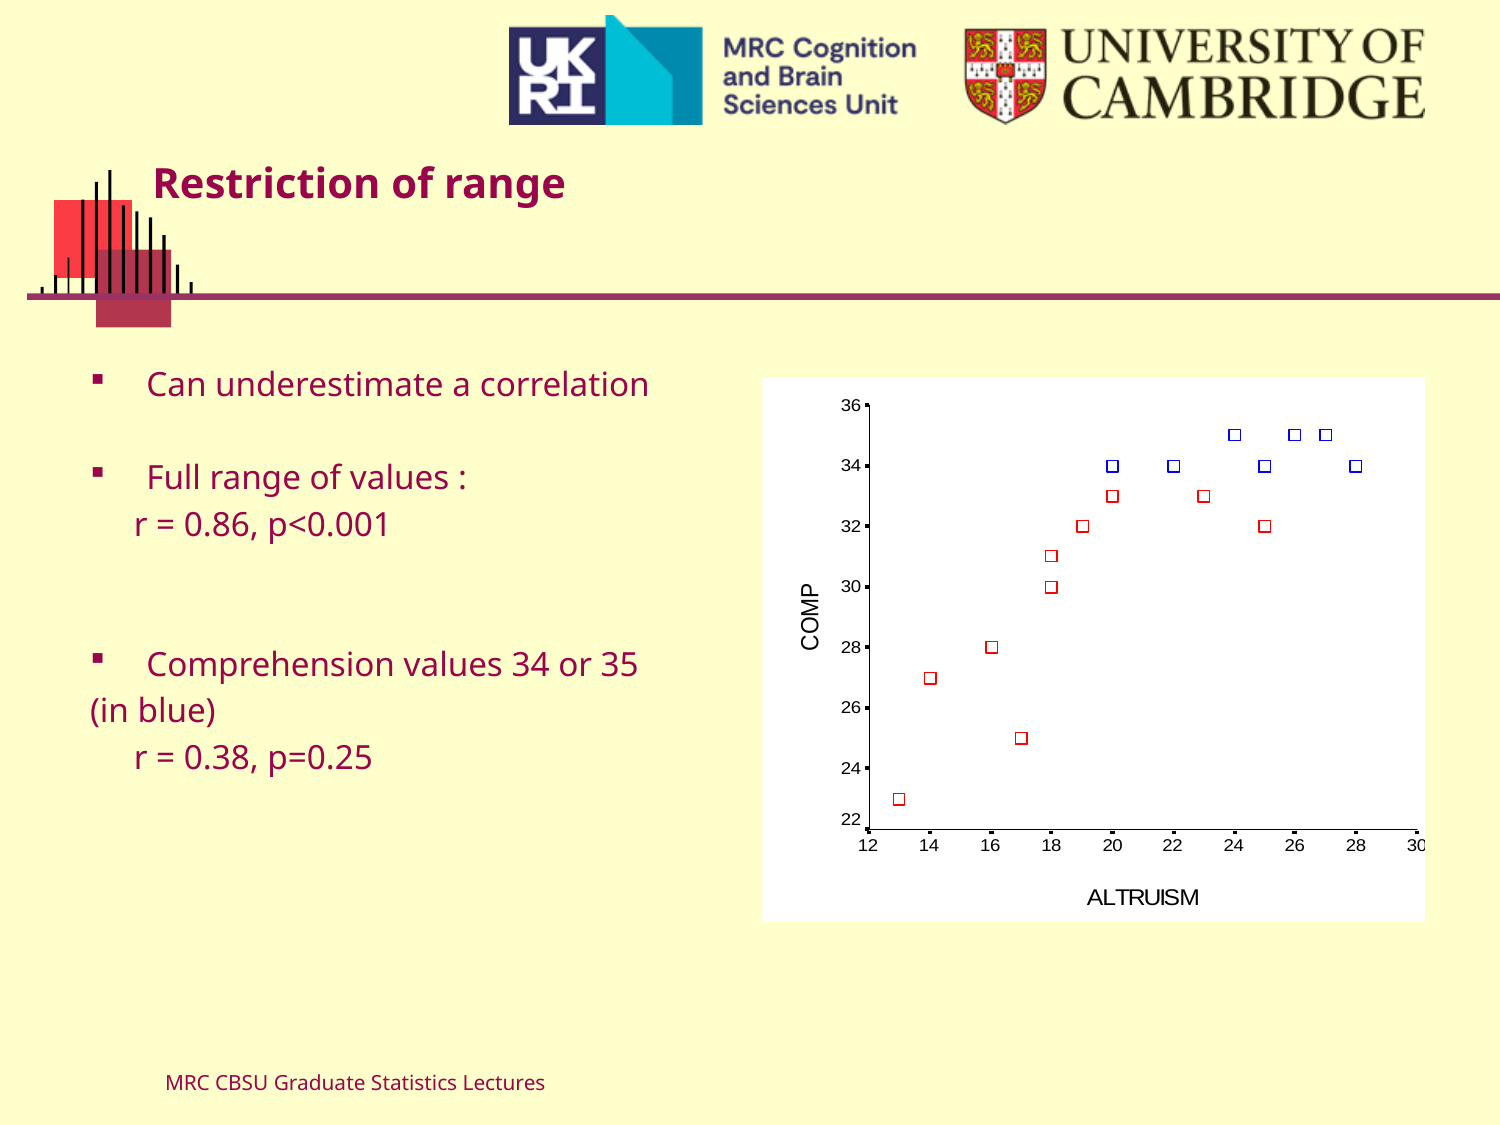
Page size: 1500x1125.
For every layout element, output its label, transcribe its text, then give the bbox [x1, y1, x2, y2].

title Restriction of range [137, 137, 988, 233]
list Can underestimate a correlation Full range of values : r = 0.86, p<0.001 Comprehension values 34 or 35 (in blue) r = 0.38, p=0.25 [75, 262, 738, 1038]
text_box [762, 377, 1426, 923]
footer MRC CBSU Graduate Statistics Lectures [149, 1062, 988, 1101]
picture [509, 15, 1425, 125]
